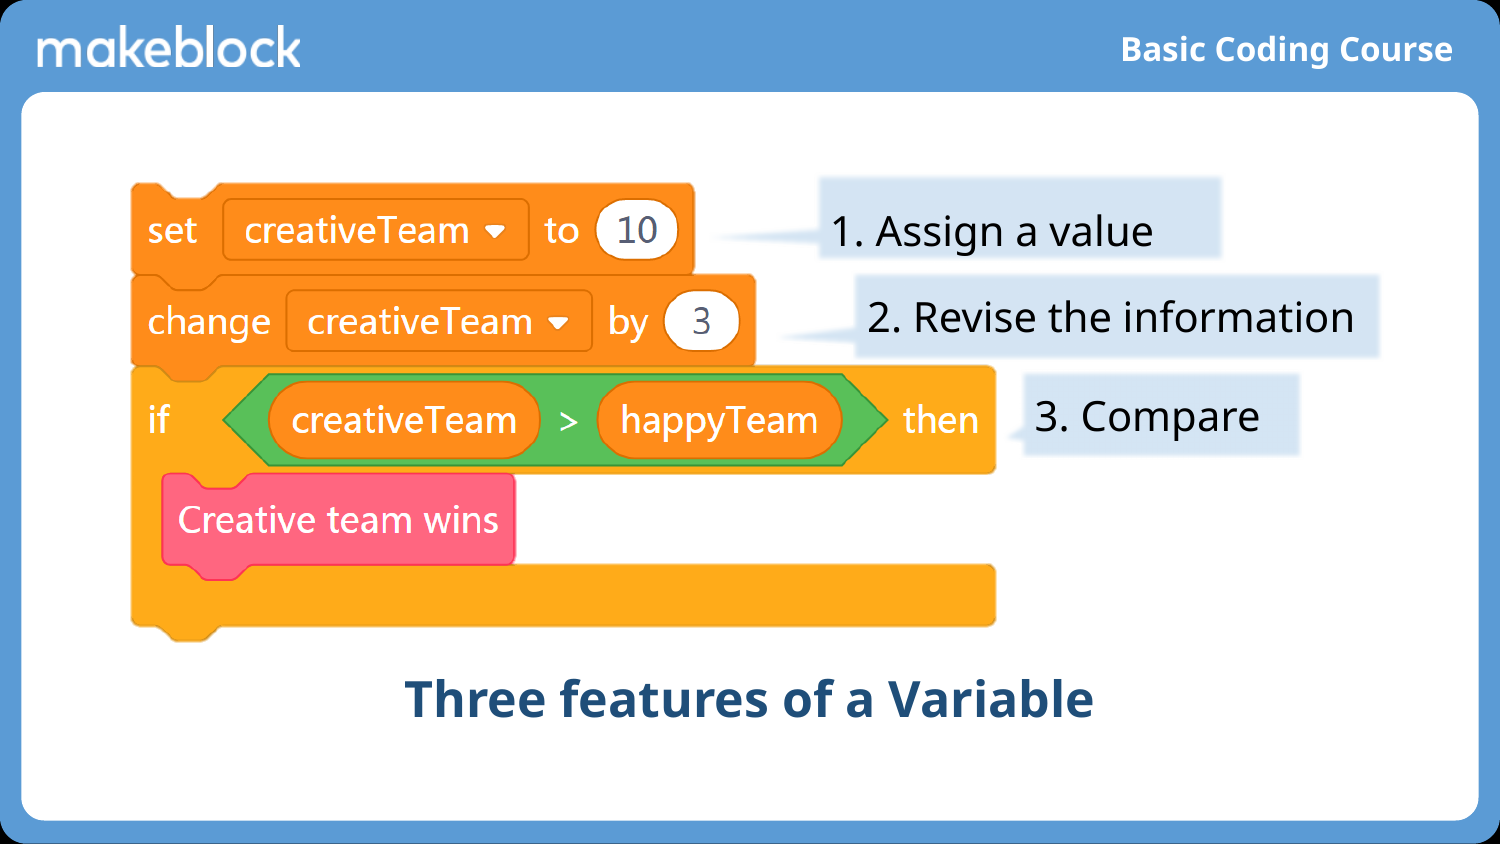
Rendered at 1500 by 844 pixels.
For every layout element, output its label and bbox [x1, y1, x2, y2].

text_box [0, 0, 1500, 844]
picture [124, 176, 999, 648]
